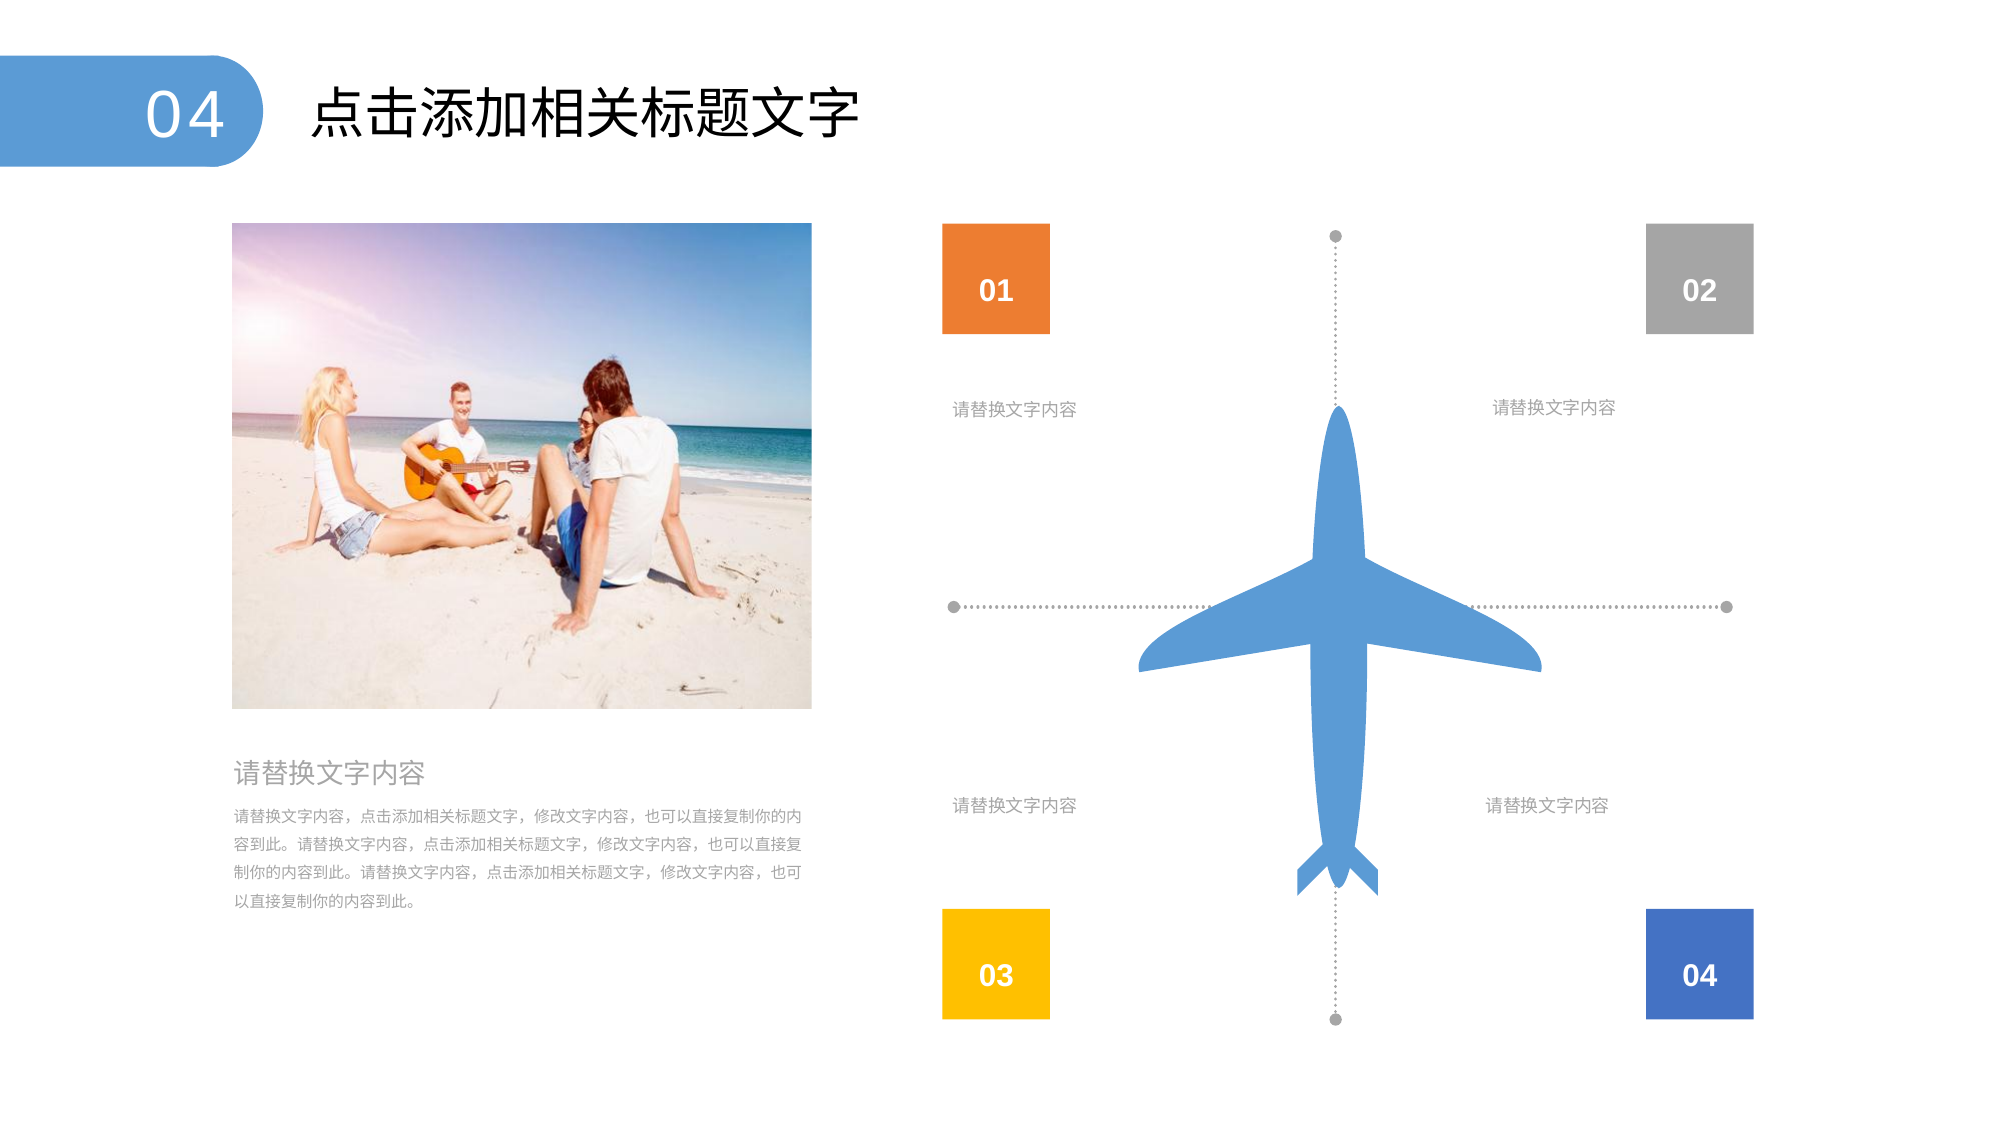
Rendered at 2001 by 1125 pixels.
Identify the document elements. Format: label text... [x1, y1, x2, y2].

text_box [231, 222, 813, 709]
text_box 03 [941, 908, 1051, 1020]
text_box 点击添加相关标题文字 [318, 70, 910, 152]
text_box [1336, 404, 1470, 606]
text_box 请替换文字内容 [1470, 776, 1765, 824]
text_box 02 [1645, 223, 1755, 335]
text_box 请替换文字内容 [1477, 378, 1772, 426]
text_box [1211, 407, 1335, 606]
text_box [1137, 608, 1335, 899]
text_box 01 [941, 223, 1051, 335]
text_box 请替换文字内容 [938, 776, 1224, 824]
text_box 请替换文字内容 [938, 380, 1224, 428]
text_box 请替换文字内容，点击添加相关标题文字，修改文字内容，也可以直接复制你的内容到此。请替换文字内容，点击添加相关标题文字，修改文字内容，也可以直接复制你的内容到此。请替换文字内容，点击添加相关标题文字，修改文字内容，也可以直接复制你的内容到此。 [218, 789, 818, 993]
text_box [0, 55, 318, 167]
text_box 04 [1645, 908, 1755, 1020]
text_box 请替换文字内容 [218, 748, 558, 789]
text_box [1336, 608, 1543, 899]
